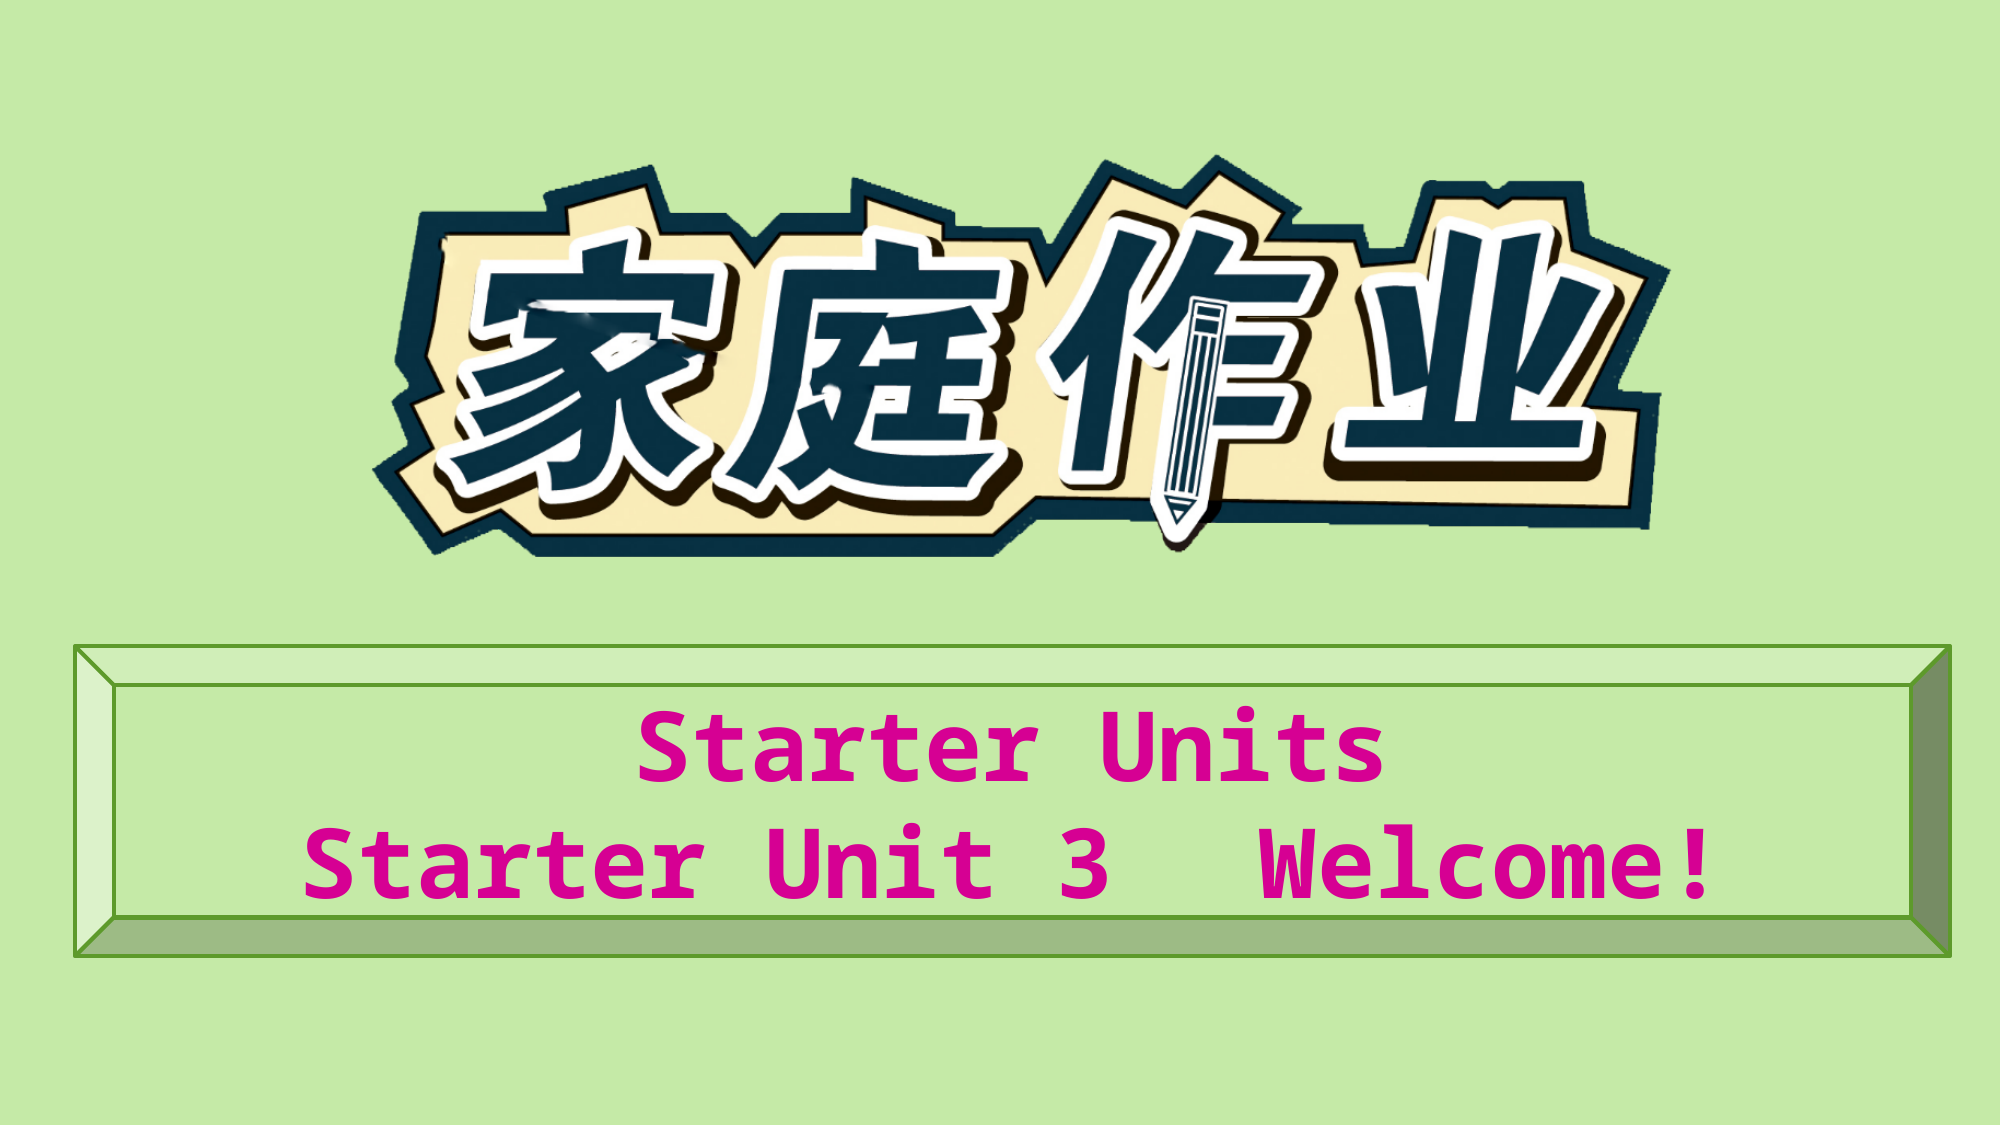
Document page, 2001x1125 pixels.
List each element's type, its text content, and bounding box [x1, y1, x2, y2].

text_box Starter Units Starter Unit 3 Welcome! [73, 644, 1952, 958]
picture [369, 87, 1675, 644]
